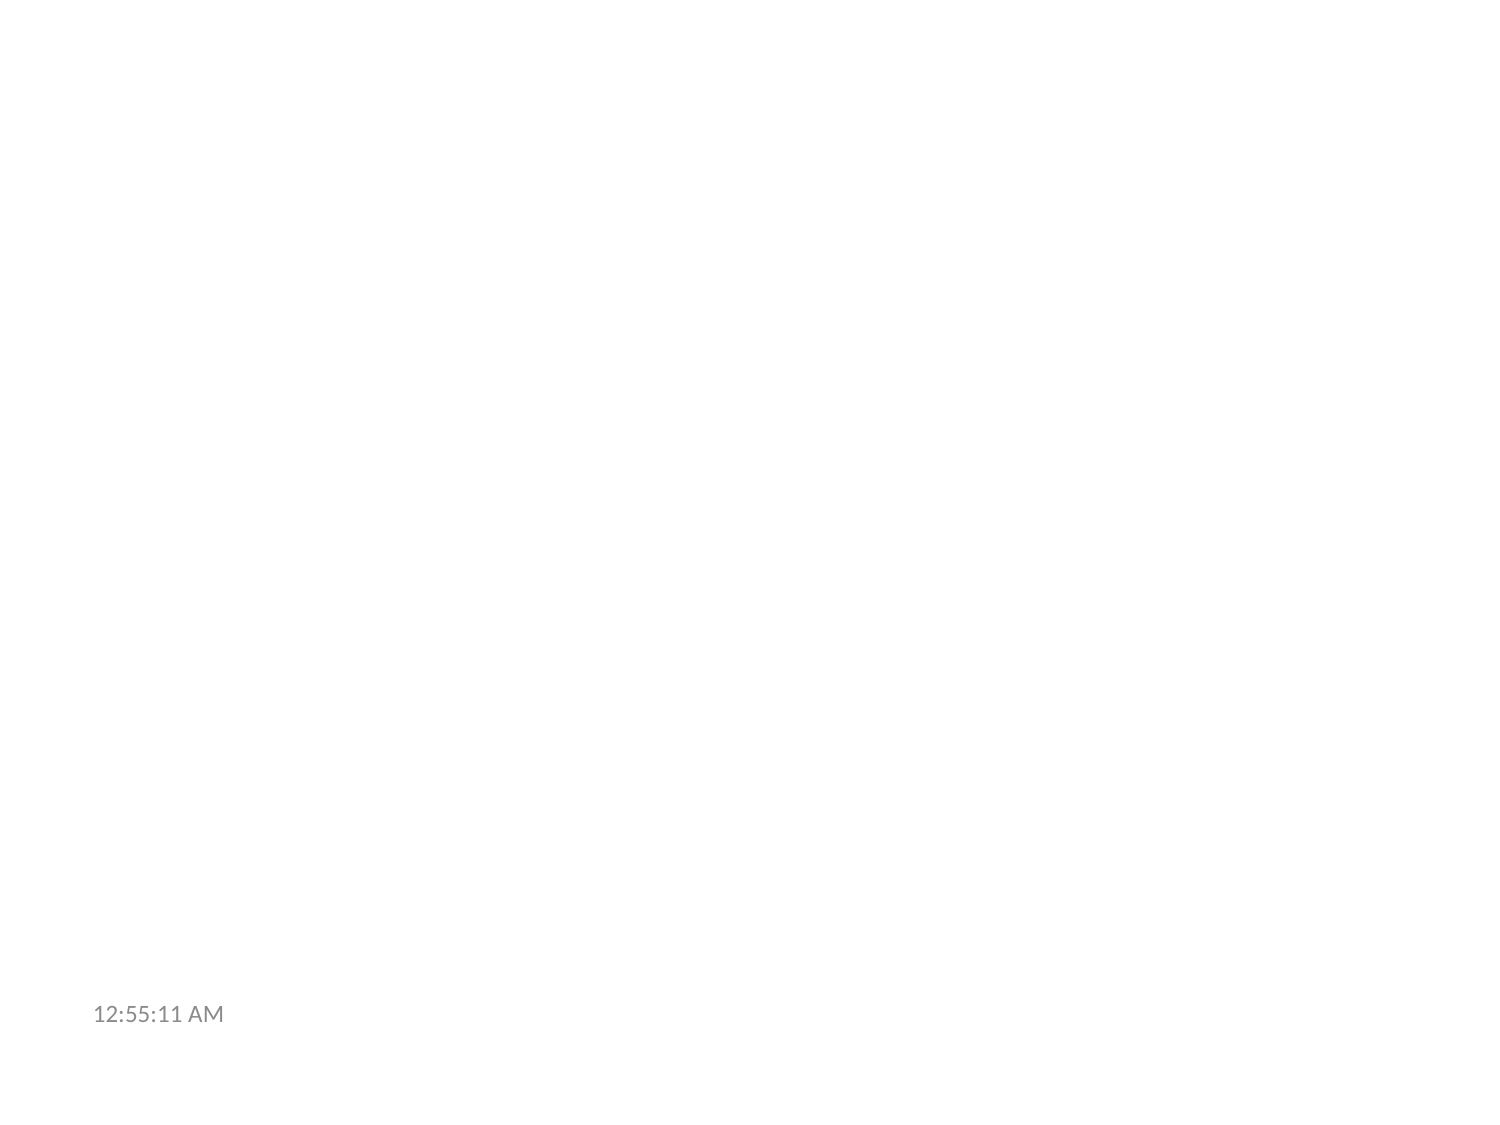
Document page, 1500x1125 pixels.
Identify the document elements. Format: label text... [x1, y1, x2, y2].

text_box 3:35:09 PM [77, 982, 428, 1043]
